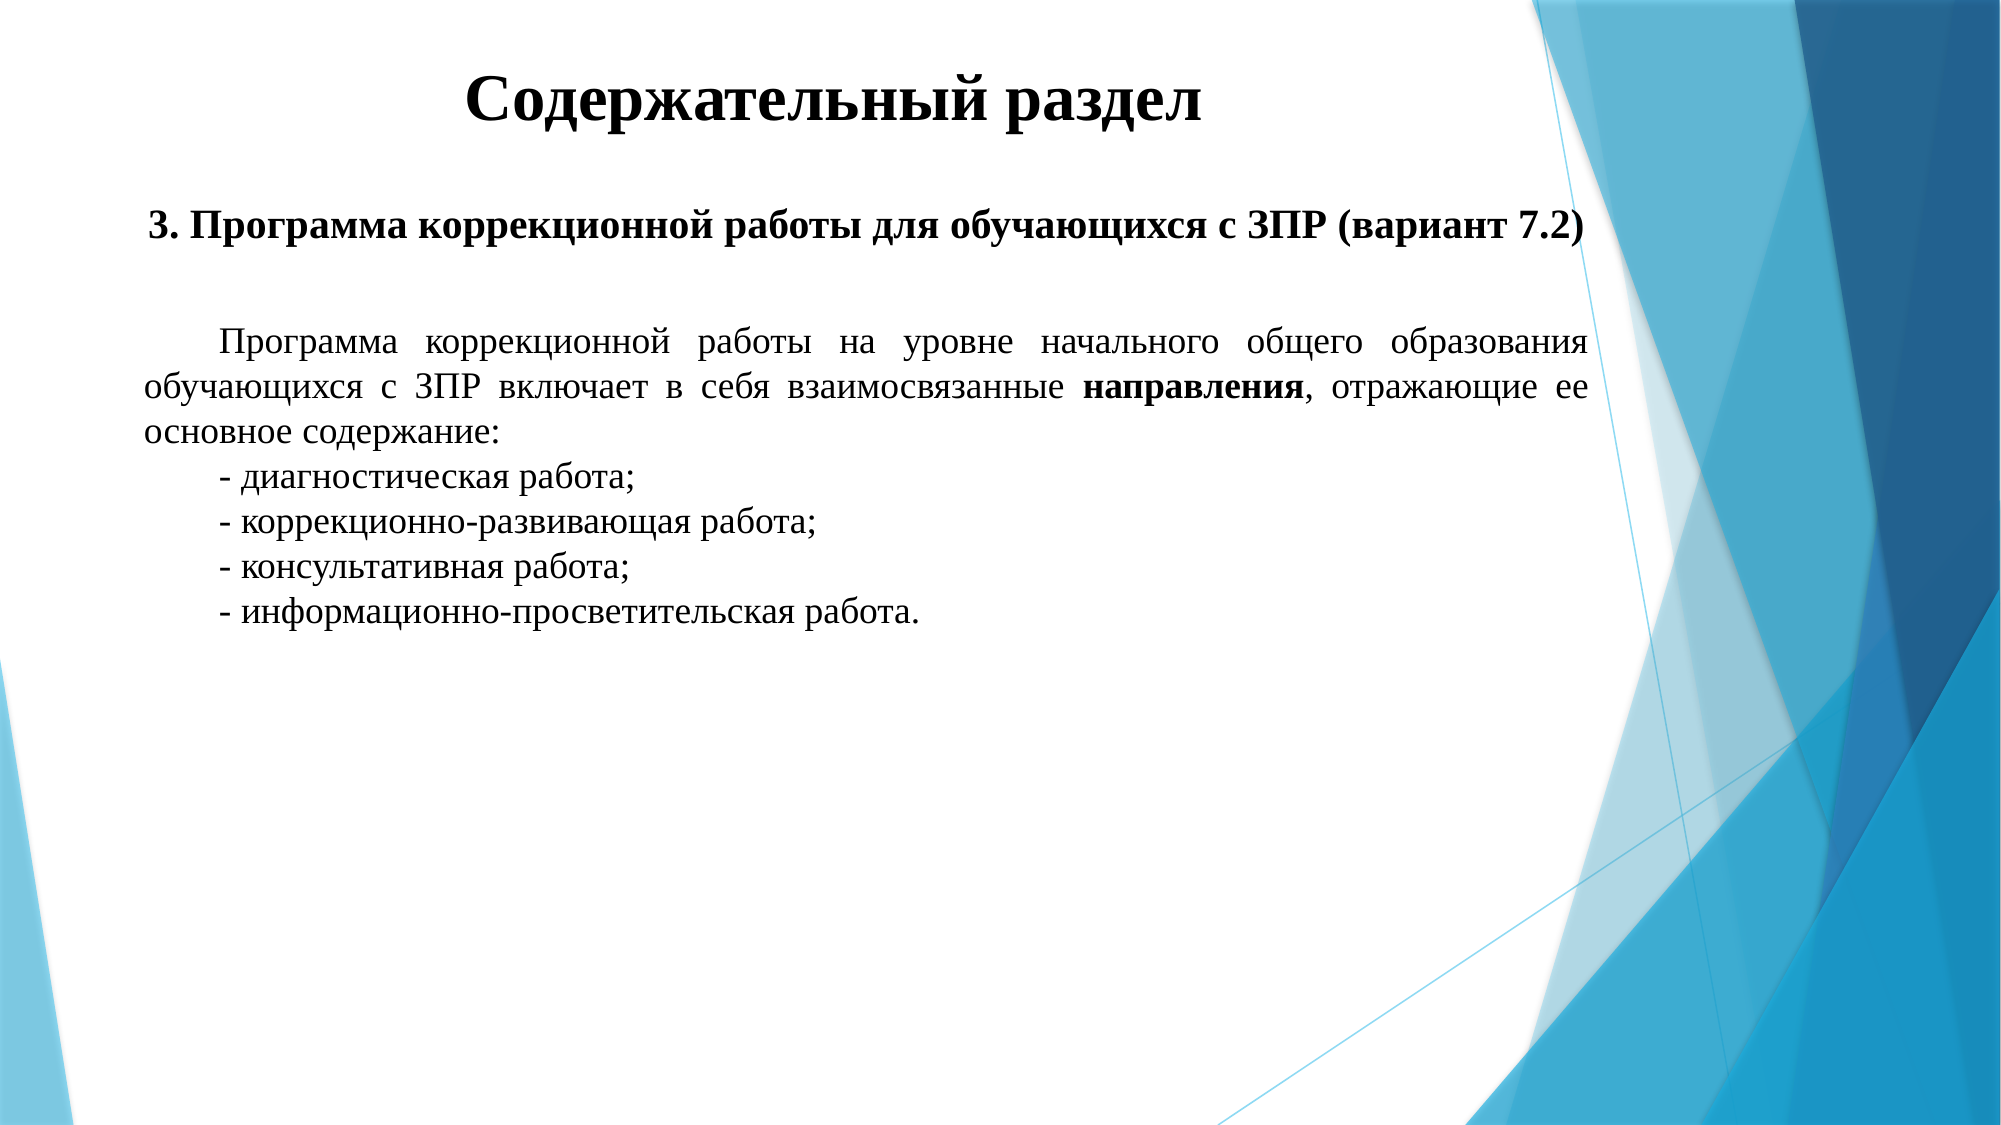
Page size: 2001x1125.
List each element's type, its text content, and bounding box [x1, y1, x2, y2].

title Содержательный раздел [128, 45, 1540, 188]
list 3. Программа коррекционной работы для обучающихся с ЗПР (вариант 7.2) Программа коррекционной работы на уровне начального общего образования обучающихся с ЗПР включает в себя взаимосвязанные направления, отражающие ее основное содержание: - диагностическая работа; - коррекционно-развивающая работа; - консультативная работа; - информационно-просветительская работа. [128, 188, 1605, 1078]
